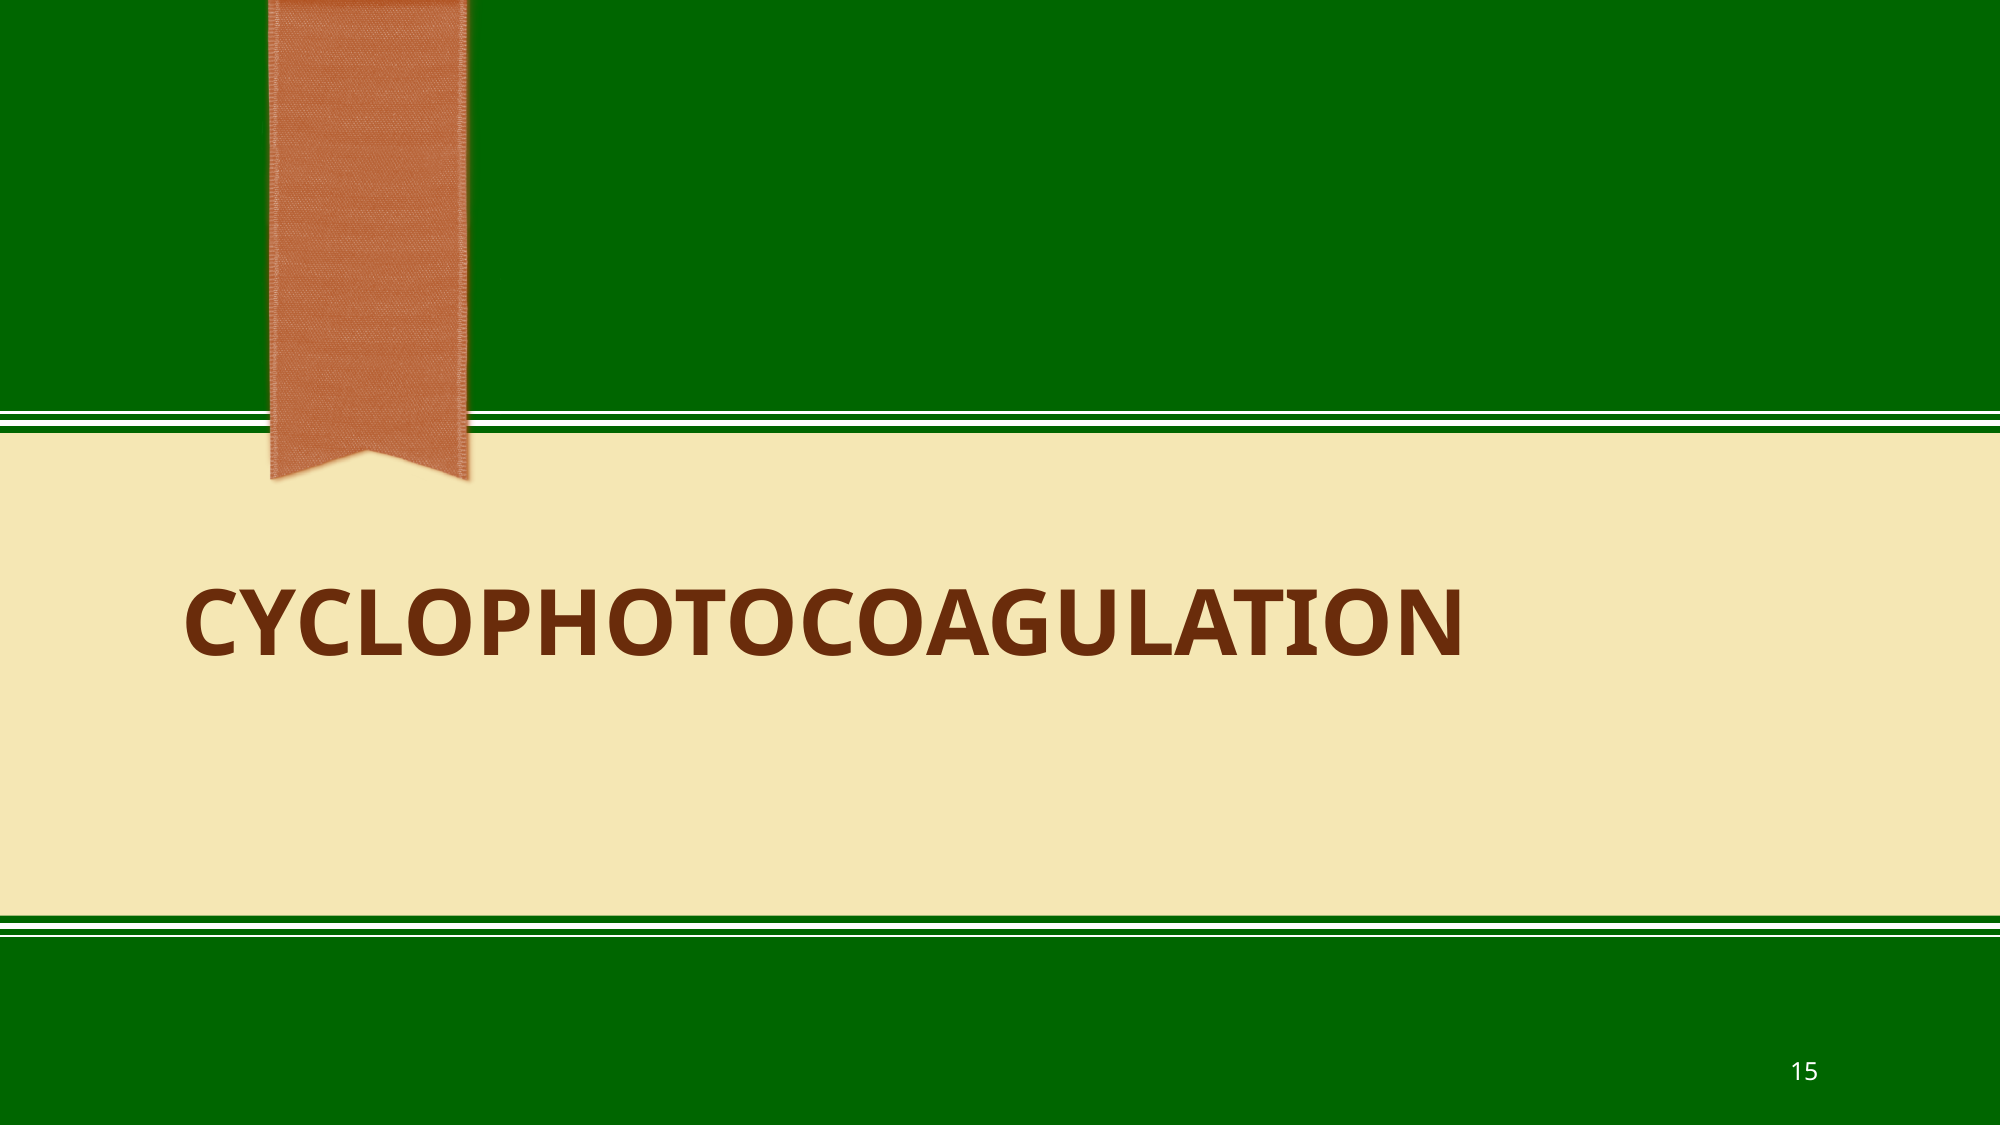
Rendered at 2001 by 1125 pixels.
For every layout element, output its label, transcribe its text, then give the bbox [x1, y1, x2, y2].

title Cyclophotocoagulation [181, 487, 1834, 764]
slide_number 15 [1518, 1042, 1819, 1103]
